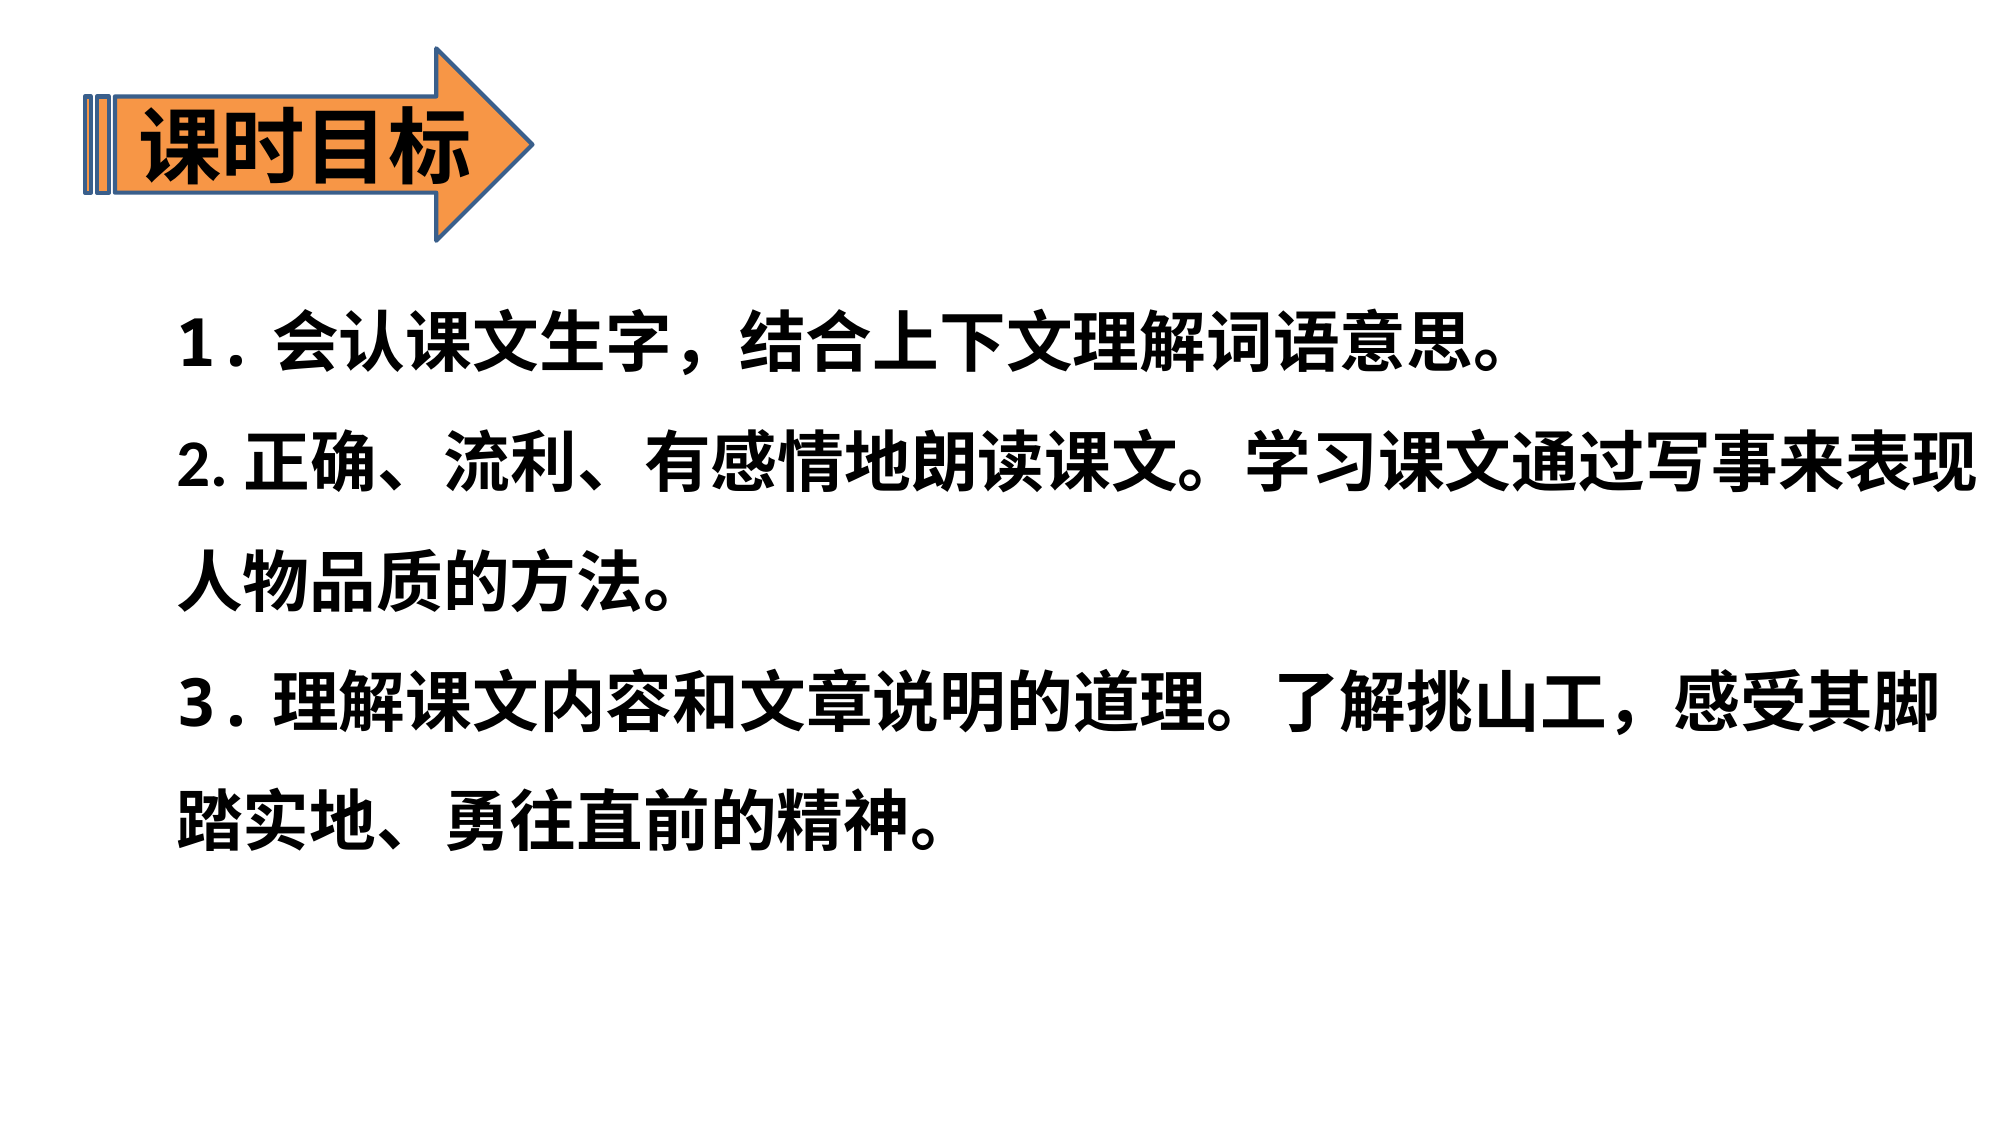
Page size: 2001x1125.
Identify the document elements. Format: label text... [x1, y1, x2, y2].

text_box 1.会认课文生字，结合上下文理解词语意思。 2.正确、流利、有感情地朗读课文。学习课文通过写事来表现人物品质的方法。 3.理解课文内容和文章说明的道理。了解挑山工，感受其脚踏实地、勇往直前的精神。 [161, 252, 2000, 867]
text_box [83, 94, 93, 195]
text_box [112, 94, 123, 195]
text_box 课时目标 [123, 87, 494, 202]
text_box [434, 202, 478, 243]
text_box [494, 103, 535, 186]
text_box [434, 46, 478, 87]
text_box [95, 94, 111, 195]
